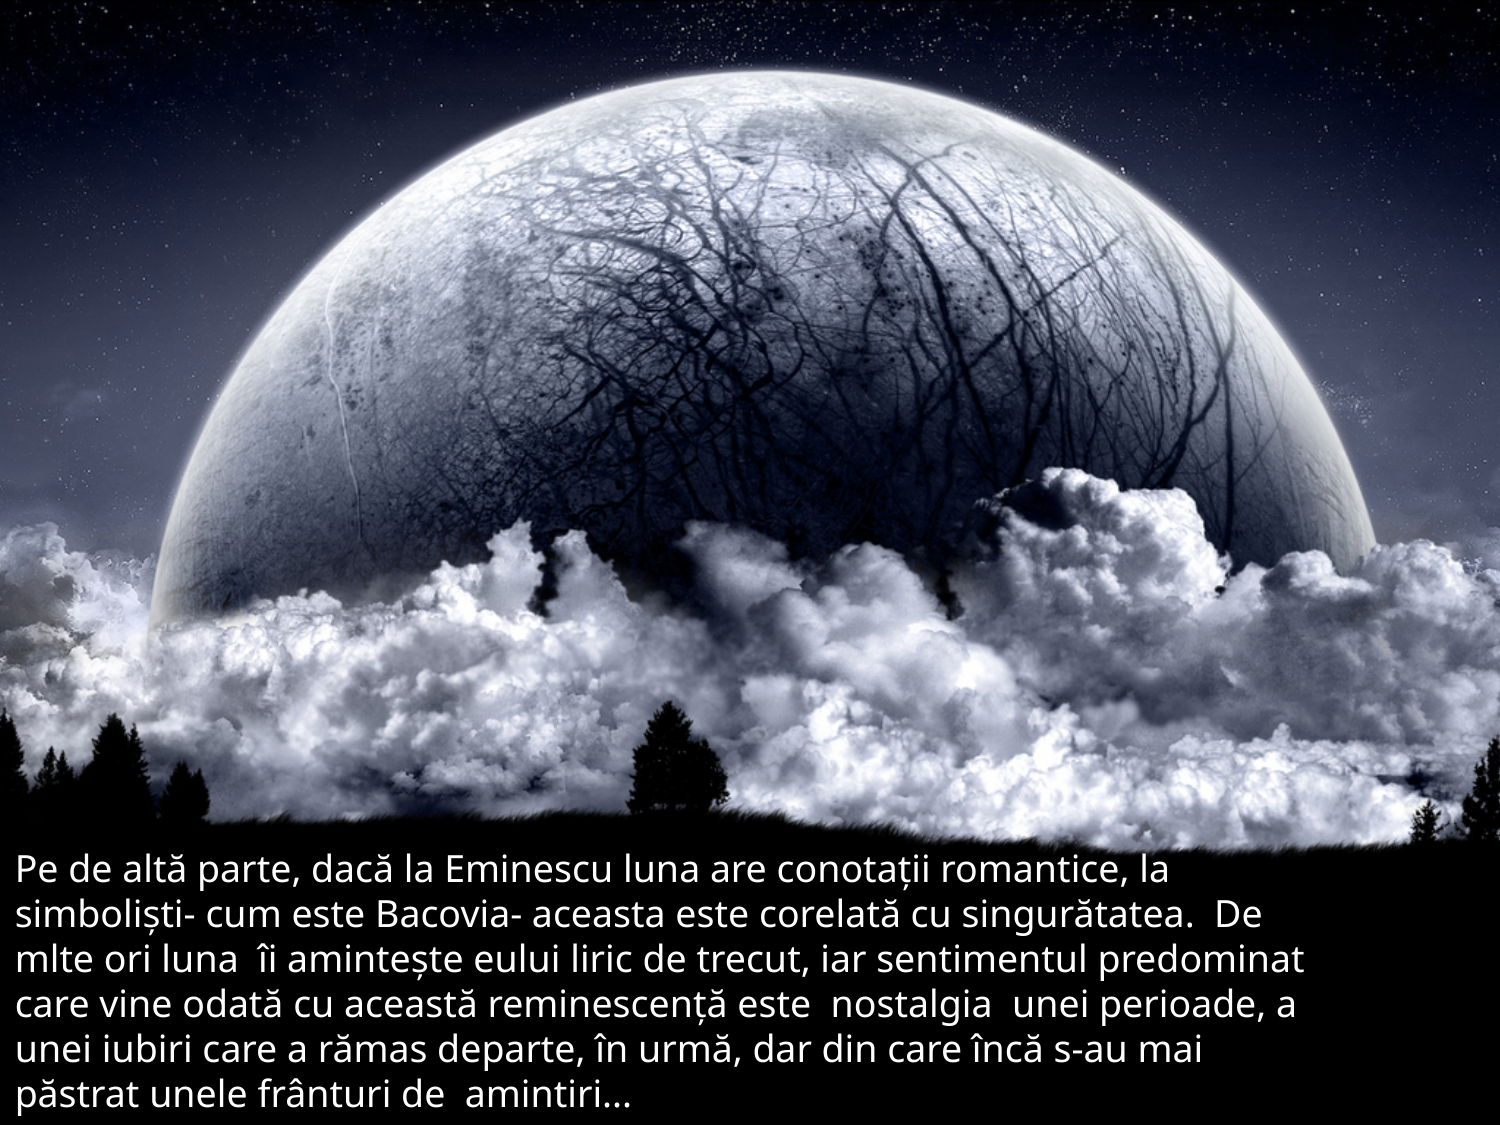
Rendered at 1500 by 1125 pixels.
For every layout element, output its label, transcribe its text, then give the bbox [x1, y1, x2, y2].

text_box Pe de altă parte, dacă la Eminescu luna are conotaţii romantice, la simbolişti- cum este Bacovia- aceasta este corelată cu singurătatea. De mlte ori luna îi aminteşte eului liric de trecut, iar sentimentul predominat care vine odată cu această reminescenţă este nostalgia unei perioade, a unei iubiri care a rămas departe, în urmă, dar din care încă s-au mai păstrat unele frânturi de amintiri... [0, 837, 1338, 1123]
picture [0, 0, 1500, 1125]
